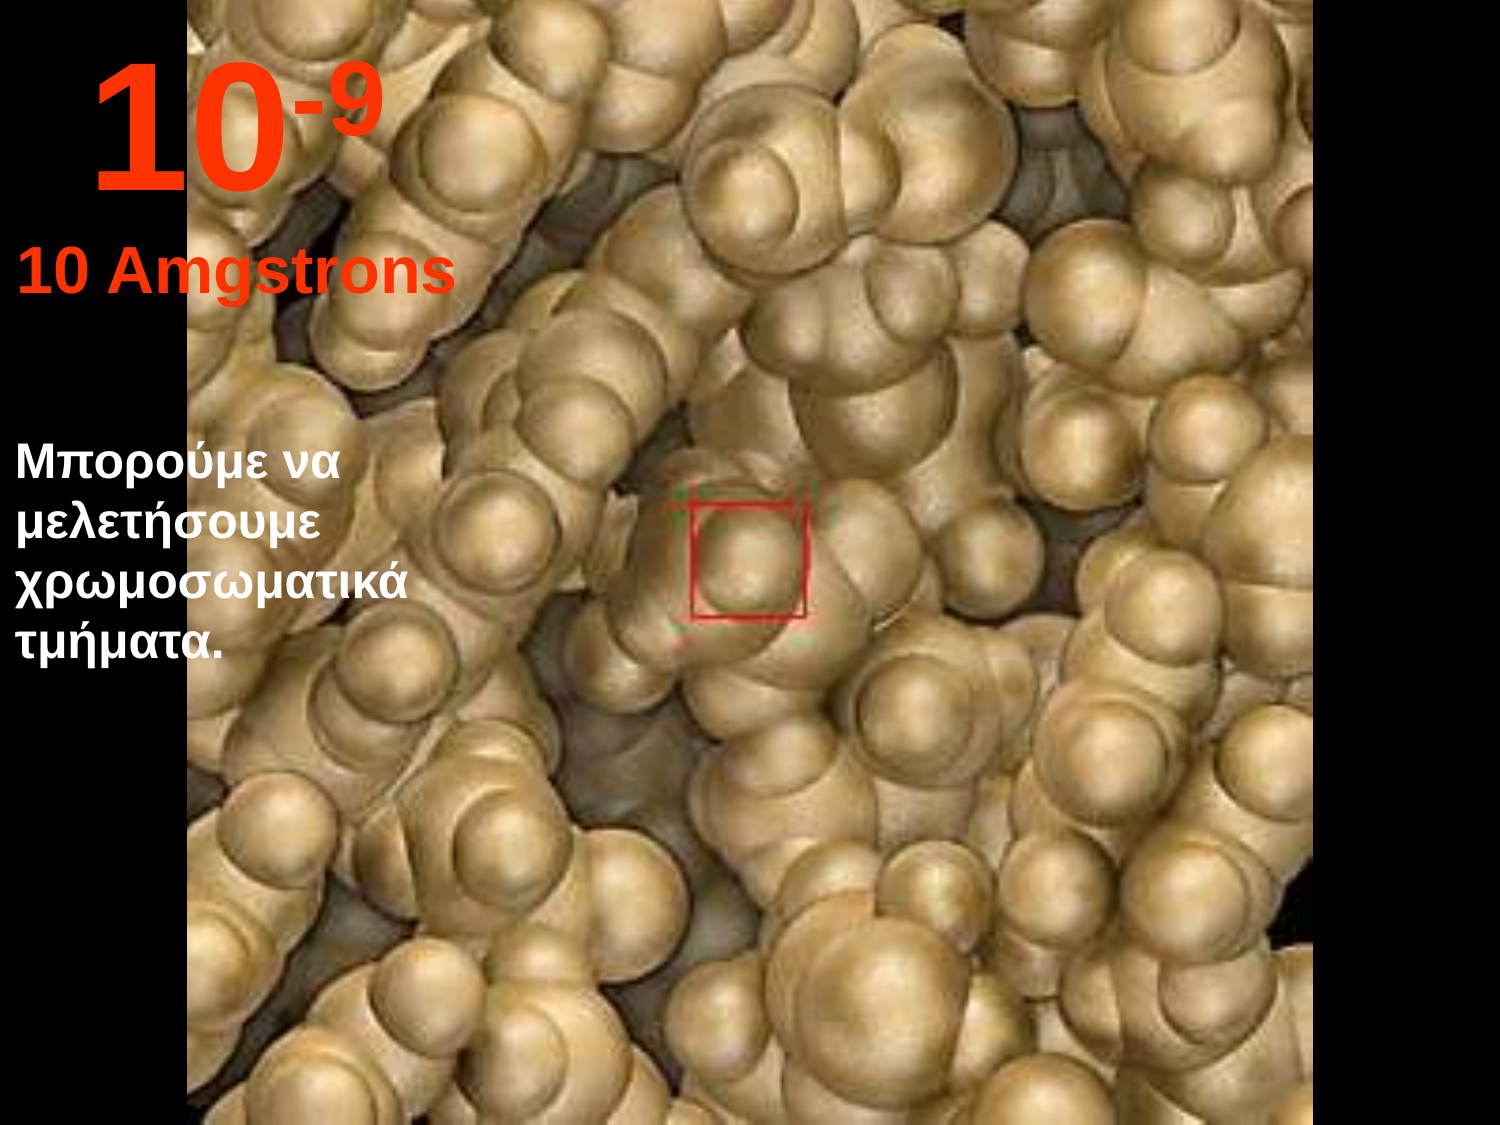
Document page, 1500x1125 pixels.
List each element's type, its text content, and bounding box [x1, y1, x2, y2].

picture [187, 0, 1313, 1125]
text_box Μπορούμε να μελετήσουμε χρωμοσωματικά τμήματα. [0, 420, 182, 676]
text_box 10-9 10 Amgstrons [1, 0, 185, 315]
